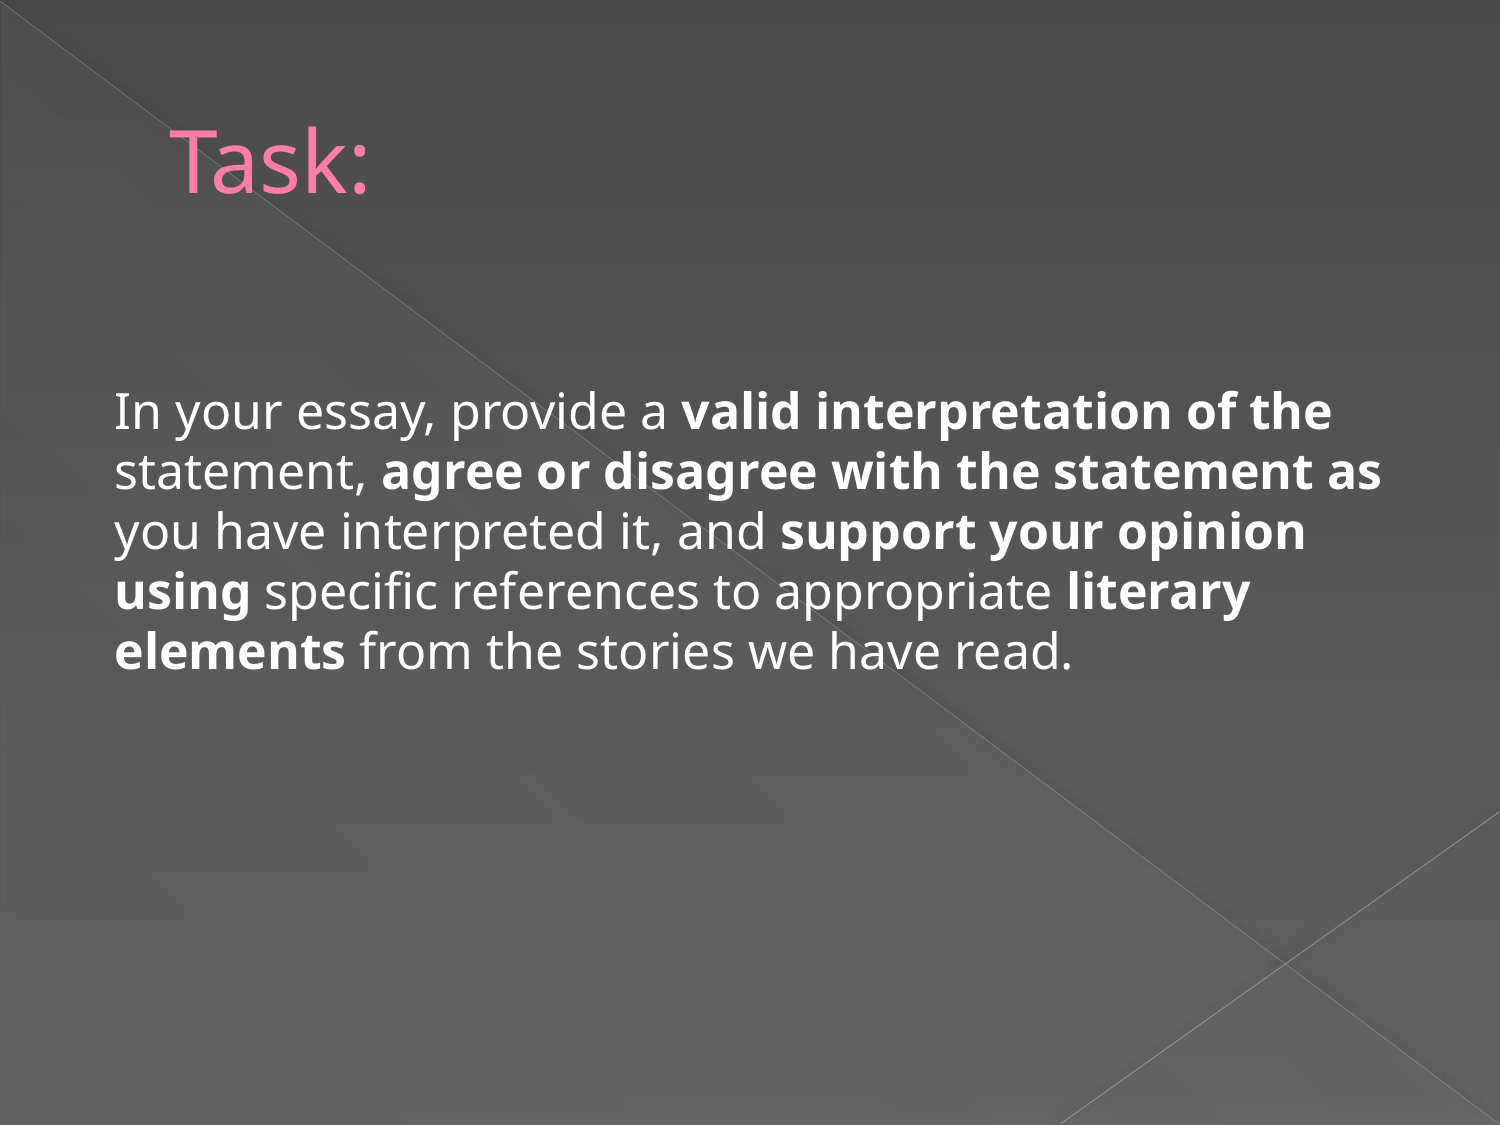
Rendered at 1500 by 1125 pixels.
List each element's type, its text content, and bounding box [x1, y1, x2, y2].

title Task: [75, 43, 1425, 274]
text_box In your essay, provide a valid interpretation of the statement, agree or disagree with the statement as you have interpreted it, and support your opinion using specific references to appropriate literary elements from the stories we have read. [99, 327, 1425, 688]
